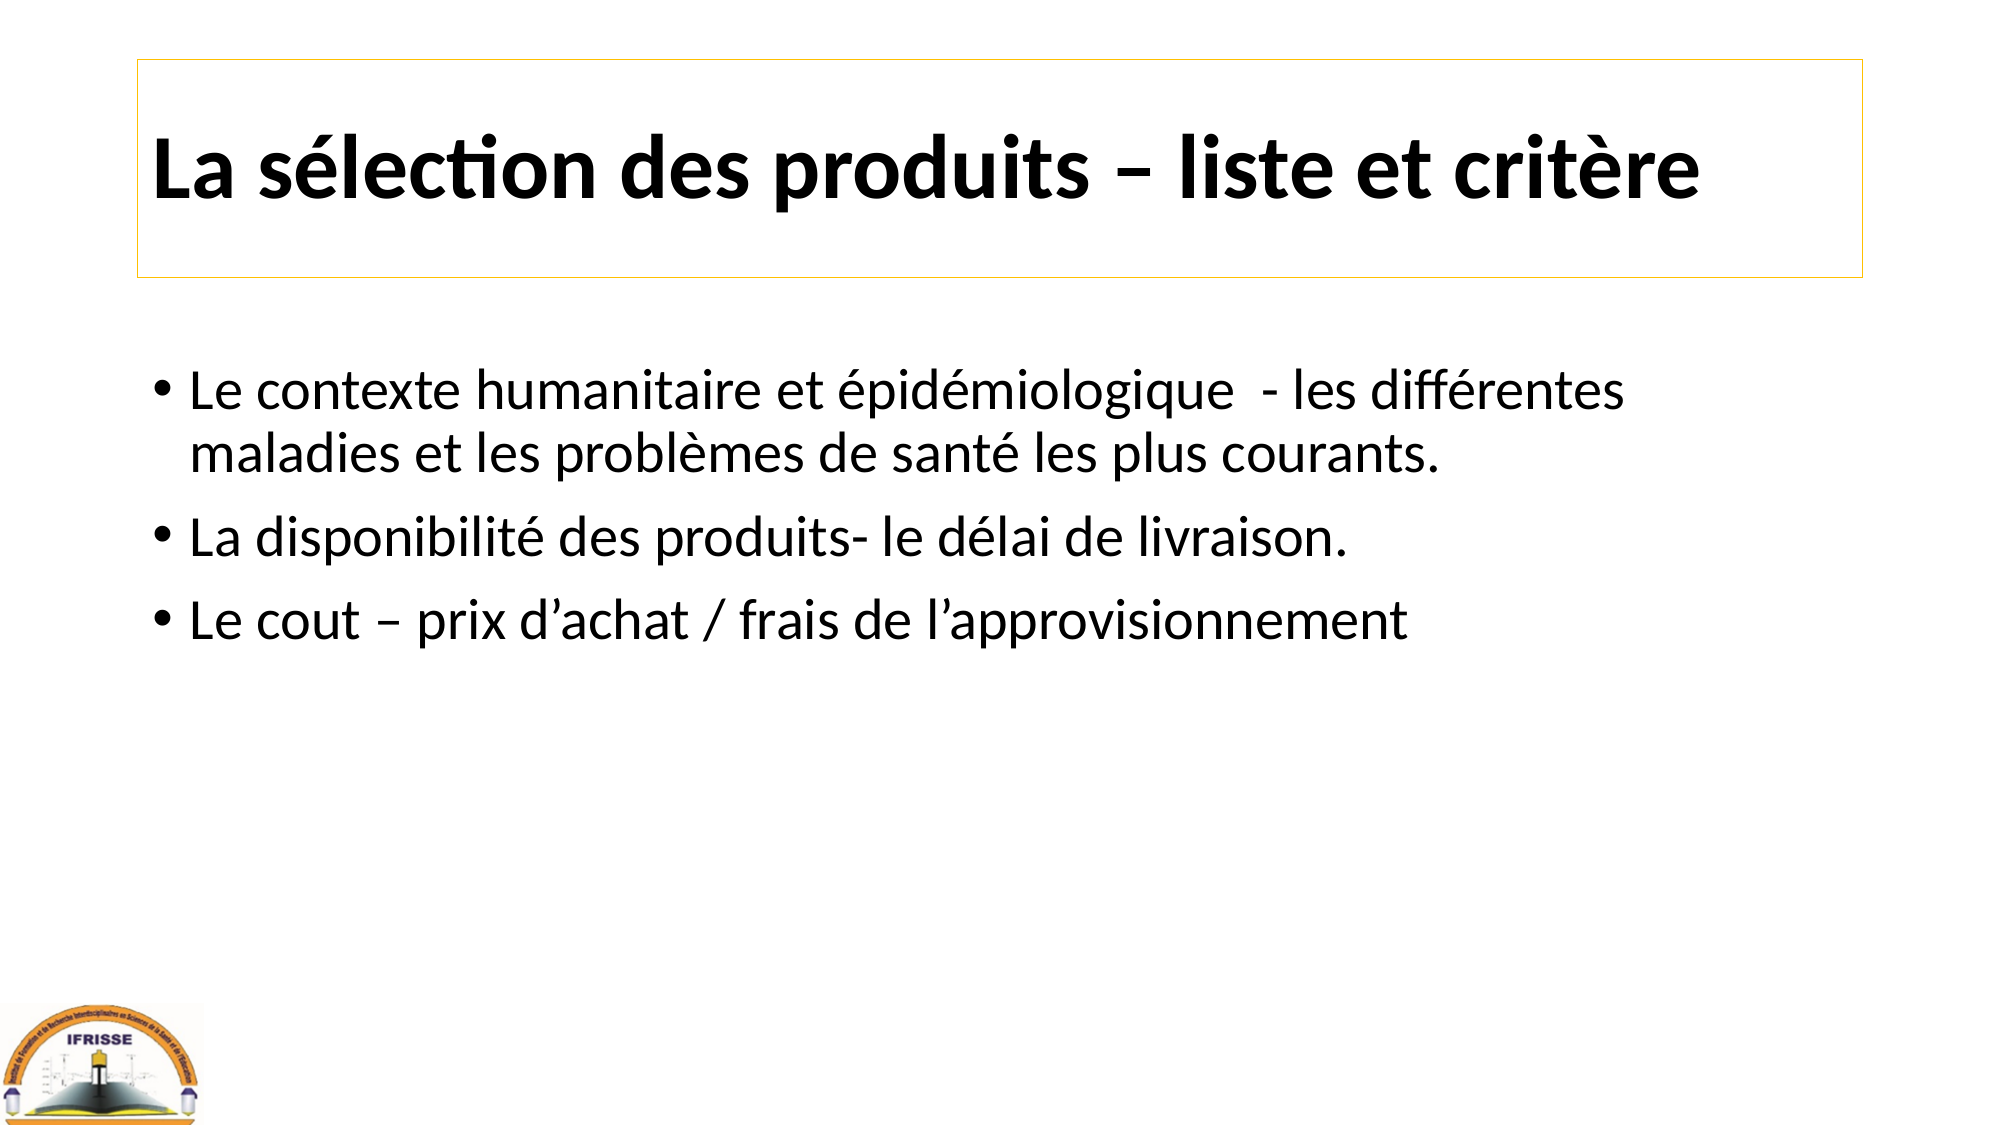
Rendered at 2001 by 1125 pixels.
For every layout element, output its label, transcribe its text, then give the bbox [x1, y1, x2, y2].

picture [0, 1003, 204, 1125]
list Le contexte humanitaire et épidémiologique - les différentes maladies et les problèmes de santé les plus courants. La disponibilité des produits- le délai de livraison. Le cout – prix d’achat / frais de l’approvisionnement [137, 351, 1863, 716]
title La sélection des produits – liste et critère [137, 59, 1863, 278]
